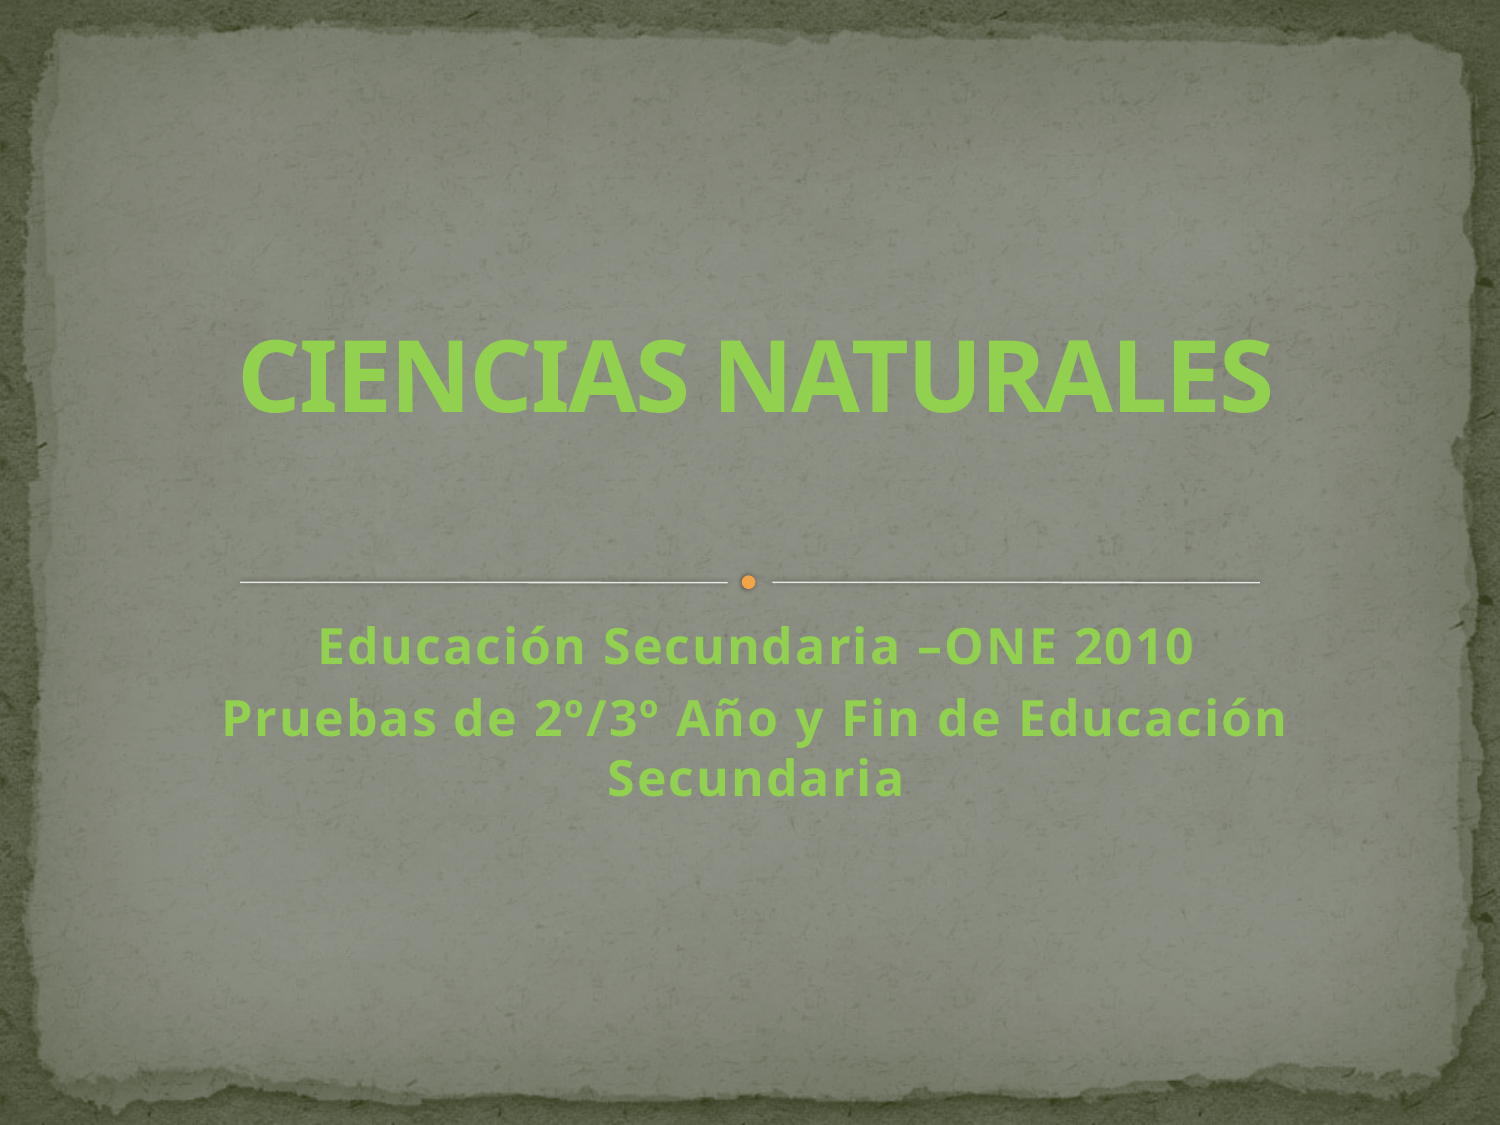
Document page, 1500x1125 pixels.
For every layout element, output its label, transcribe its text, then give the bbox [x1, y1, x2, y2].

subtitle Educación Secundaria –ONE 2010 Pruebas de 2º/3º Año y Fin de Educación Secundaria [75, 606, 1438, 795]
title CIENCIAS NATURALES [74, 235, 1438, 561]
